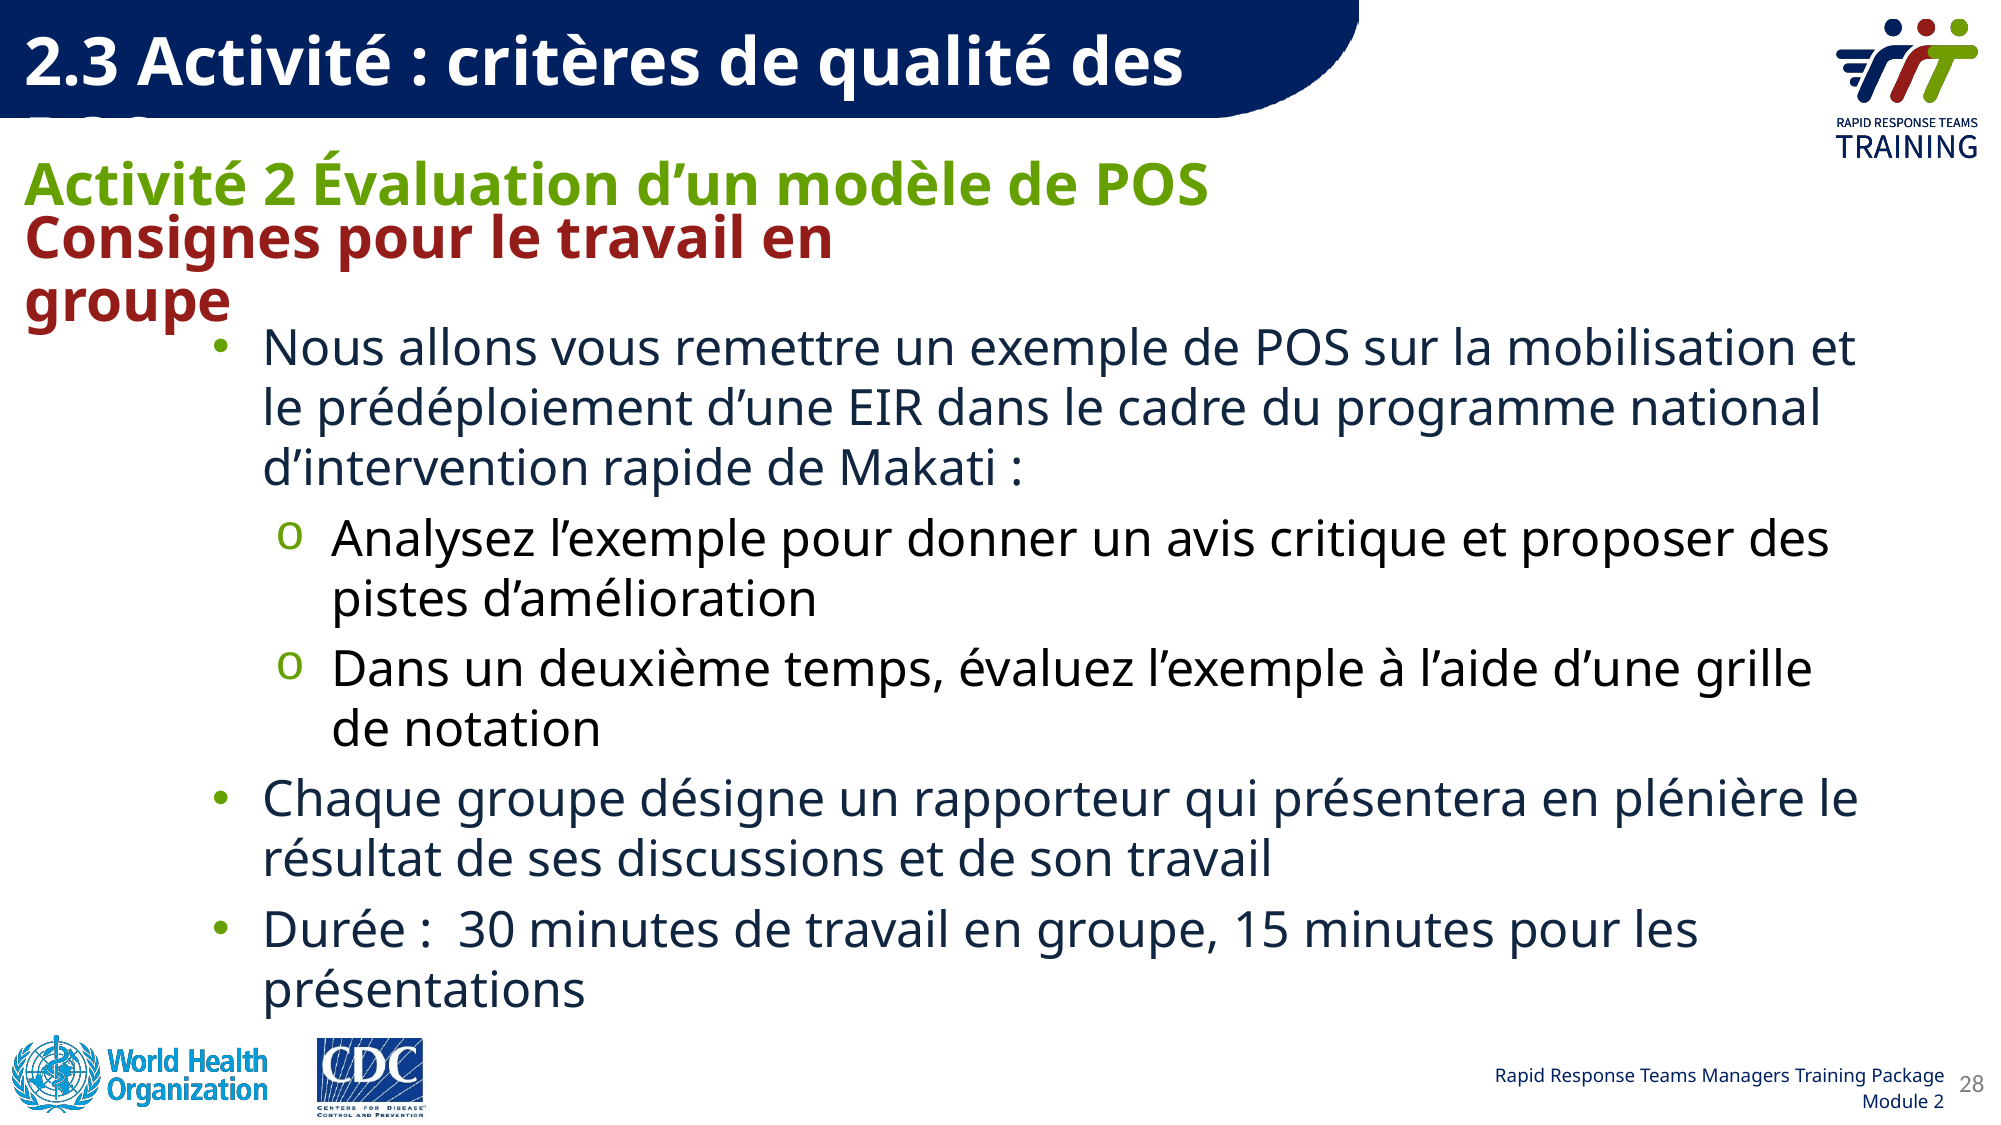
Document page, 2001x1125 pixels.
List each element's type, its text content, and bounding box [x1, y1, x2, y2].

picture [24, 1054, 36, 1087]
picture [34, 1054, 43, 1078]
picture [36, 1088, 78, 1105]
picture [46, 1056, 54, 1062]
slide_number 28 [1906, 1059, 2000, 1117]
text_box 2.3 Activité : critères de qualité des POS [17, 11, 1255, 187]
picture [0, 0, 1359, 118]
picture [12, 1035, 54, 1068]
picture [12, 1083, 48, 1113]
picture [59, 1035, 267, 1113]
picture [40, 1062, 47, 1070]
title Consignes pour le travail en groupe [17, 251, 1001, 325]
picture [1835, 19, 1978, 167]
text_box Activité 2 Évaluation d’un modèle de POS [16, 122, 1250, 251]
picture [317, 1065, 426, 1117]
picture [22, 1062, 26, 1077]
picture [71, 1053, 90, 1091]
text_box Nous allons vous remettre un exemple de POS sur la mobilisation et le prédéploiement d’une EIR dans le cadre du programme national d’intervention rapide de Makati : Analysez l’exemple pour donner un avis critique et proposer des pistes d’amélioration Dans un deuxième temps, évaluez l’exemple à l’aide dʼune grille de notation Chaque groupe désigne un rapporteur qui présentera en plénière le résultat de ses discussions et de son travail Durée : 30 minutes de travail en groupe, 15 minutes pour les présentations [191, 257, 1884, 1065]
picture [30, 1083, 37, 1091]
picture [50, 1108, 62, 1113]
